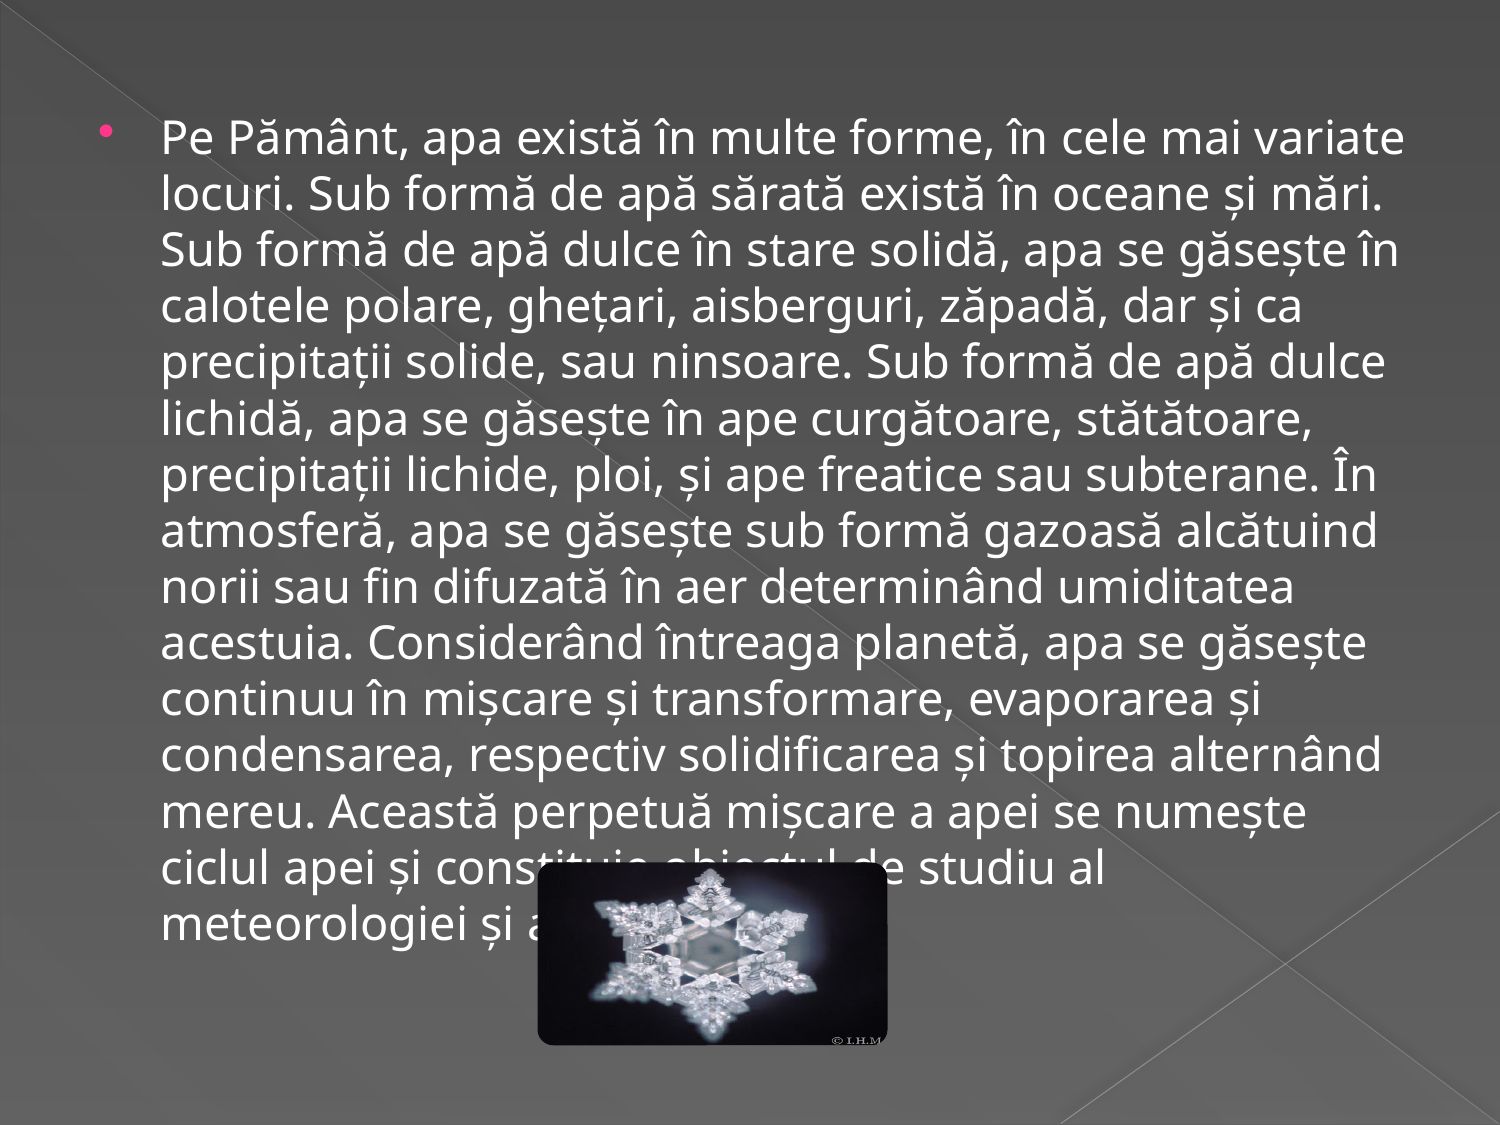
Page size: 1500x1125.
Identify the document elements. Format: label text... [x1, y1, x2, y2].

list Pe Pământ, apa există în multe forme, în cele mai variate locuri. Sub formă de apă sărată există în oceane și mări. Sub formă de apă dulce în stare solidă, apa se găsește în calotele polare, ghețari, aisberguri, zăpadă, dar și ca precipitații solide, sau ninsoare. Sub formă de apă dulce lichidă, apa se găsește în ape curgătoare, stătătoare, precipitații lichide, ploi, și ape freatice sau subterane. În atmosferă, apa se găsește sub formă gazoasă alcătuind norii sau fin difuzată în aer determinând umiditatea acestuia. Considerând întreaga planetă, apa se găsește continuu în mișcare și transformare, evaporarea și condensarea, respectiv solidificarea și topirea alternând mereu. Această perpetuă mișcare a apei se numește ciclul apei și constituie obiectul de studiu al meteorologiei și al hidrologiei. [75, 99, 1425, 1059]
picture [537, 862, 888, 1046]
